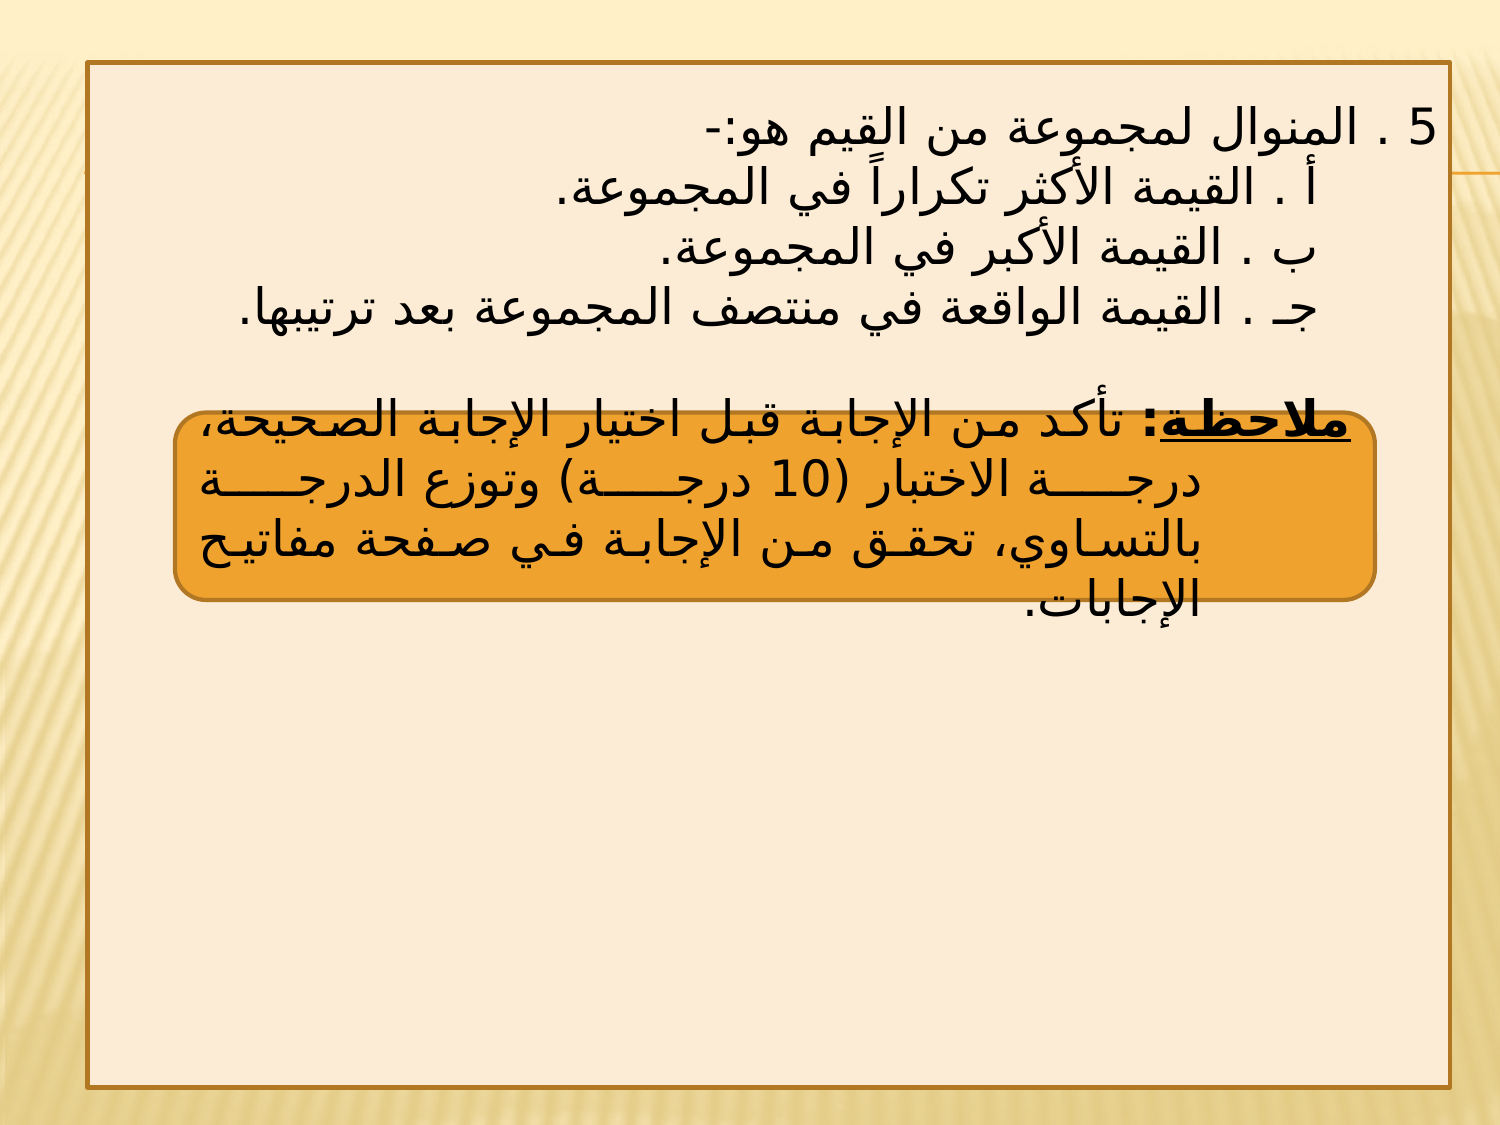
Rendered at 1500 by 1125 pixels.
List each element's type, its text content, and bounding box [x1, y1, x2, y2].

text_box 5 . المنوال لمجموعة من القيم هو:- أ . القيمة الأكثر تكراراً في المجموعة. ب . القيمة الأكبر في المجموعة. جـ . القيمة الواقعة في منتصف المجموعة بعد ترتيبها. [85, 60, 1452, 1090]
text_box ملاحظة: تأكد من الإجابة قبل اختيار الإجابة الصحيحة، درجة الاختبار (10 درجة) وتوزع الدرجة بالتساوي، تحقق من الإجابة في صفحة مفاتيح الإجابات. [172, 410, 1378, 603]
